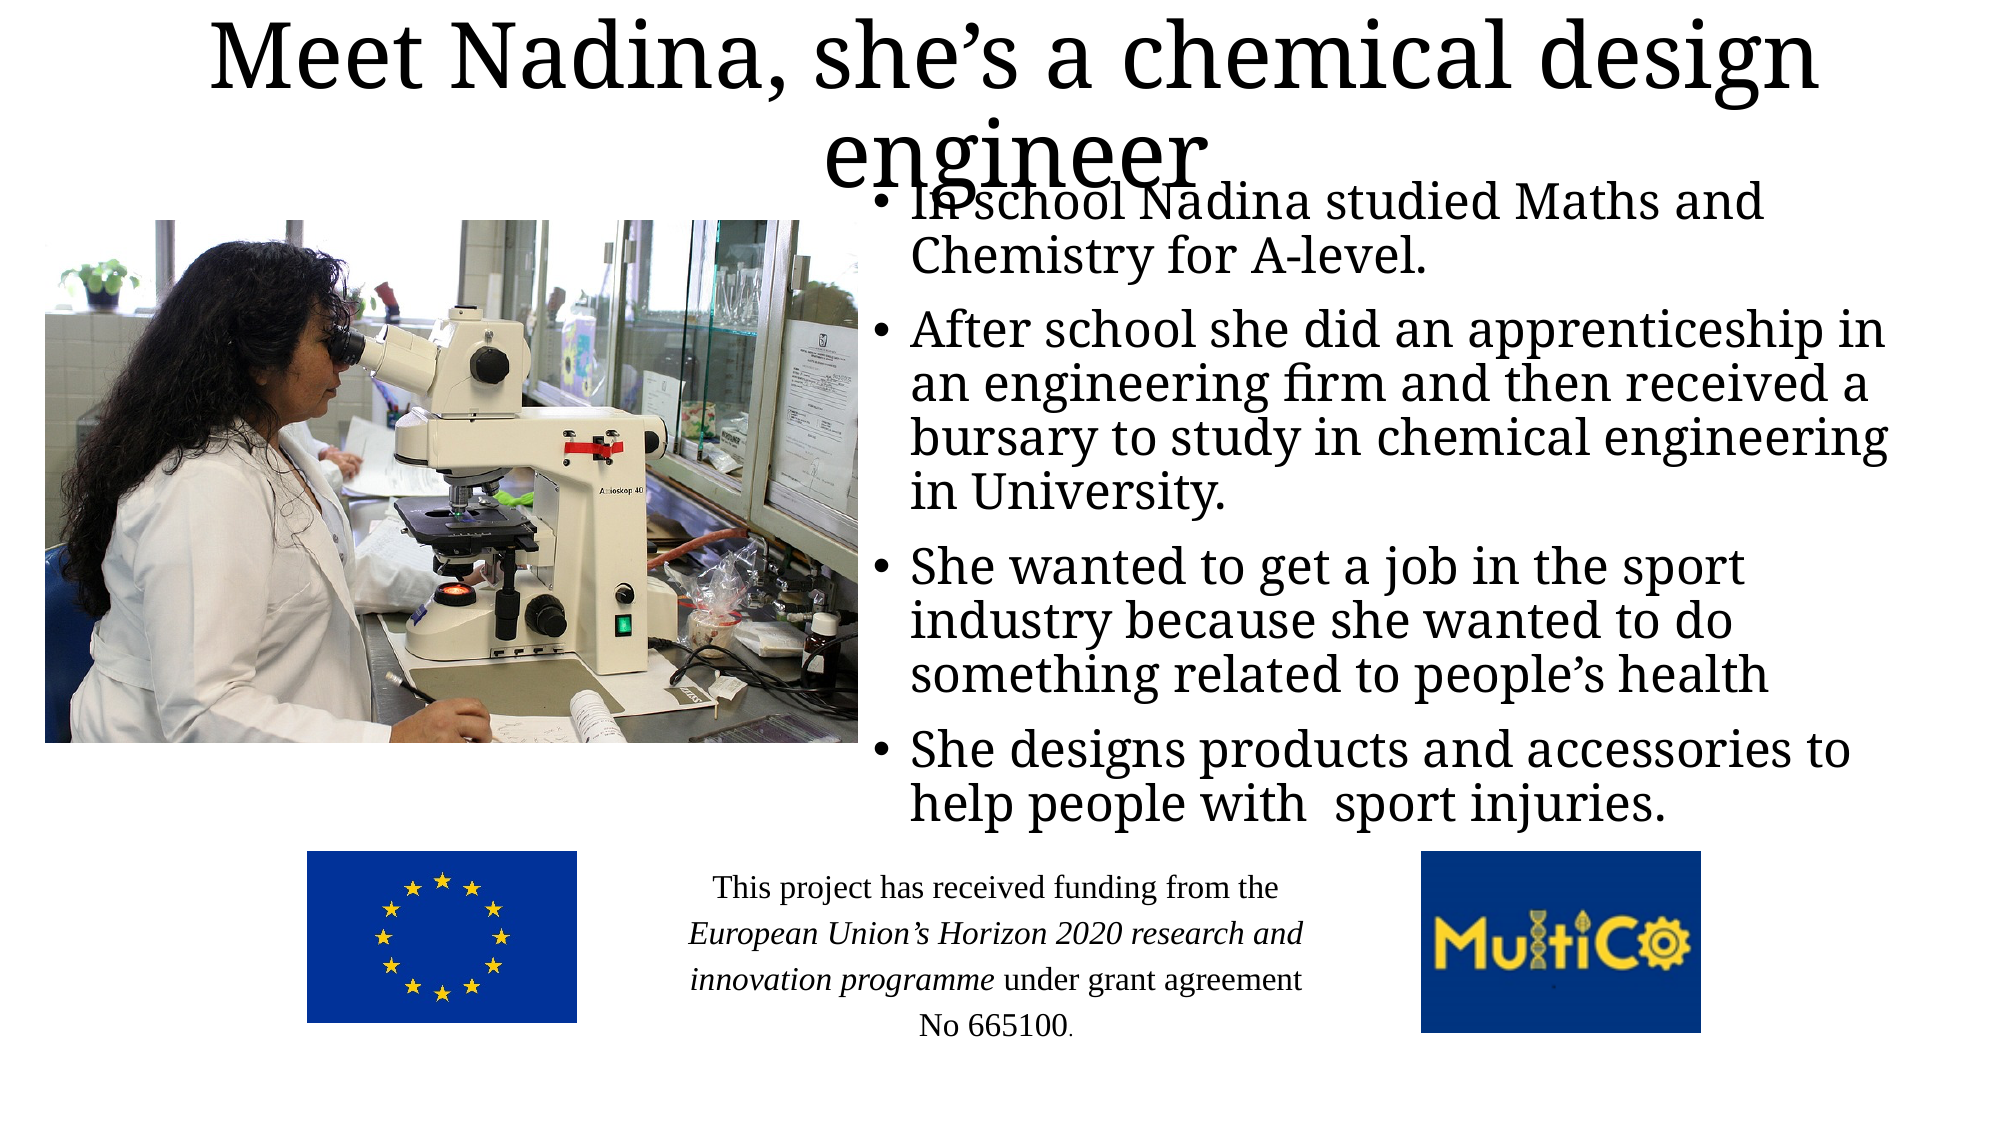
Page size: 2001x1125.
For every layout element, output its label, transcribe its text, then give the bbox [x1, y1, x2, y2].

title Meet Nadina, she’s a chemical design engineer [45, 0, 1987, 218]
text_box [306, 851, 1701, 1033]
list In school Nadina studied Maths and Chemistry for A-level. After school she did an apprenticeship in an engineering firm and then received a bursary to study in chemical engineering in University. She wanted to get a job in the sport industry because she wanted to do something related to people’s health She designs products and accessories to help people with sport injuries. [857, 168, 1941, 989]
picture [45, 220, 858, 743]
